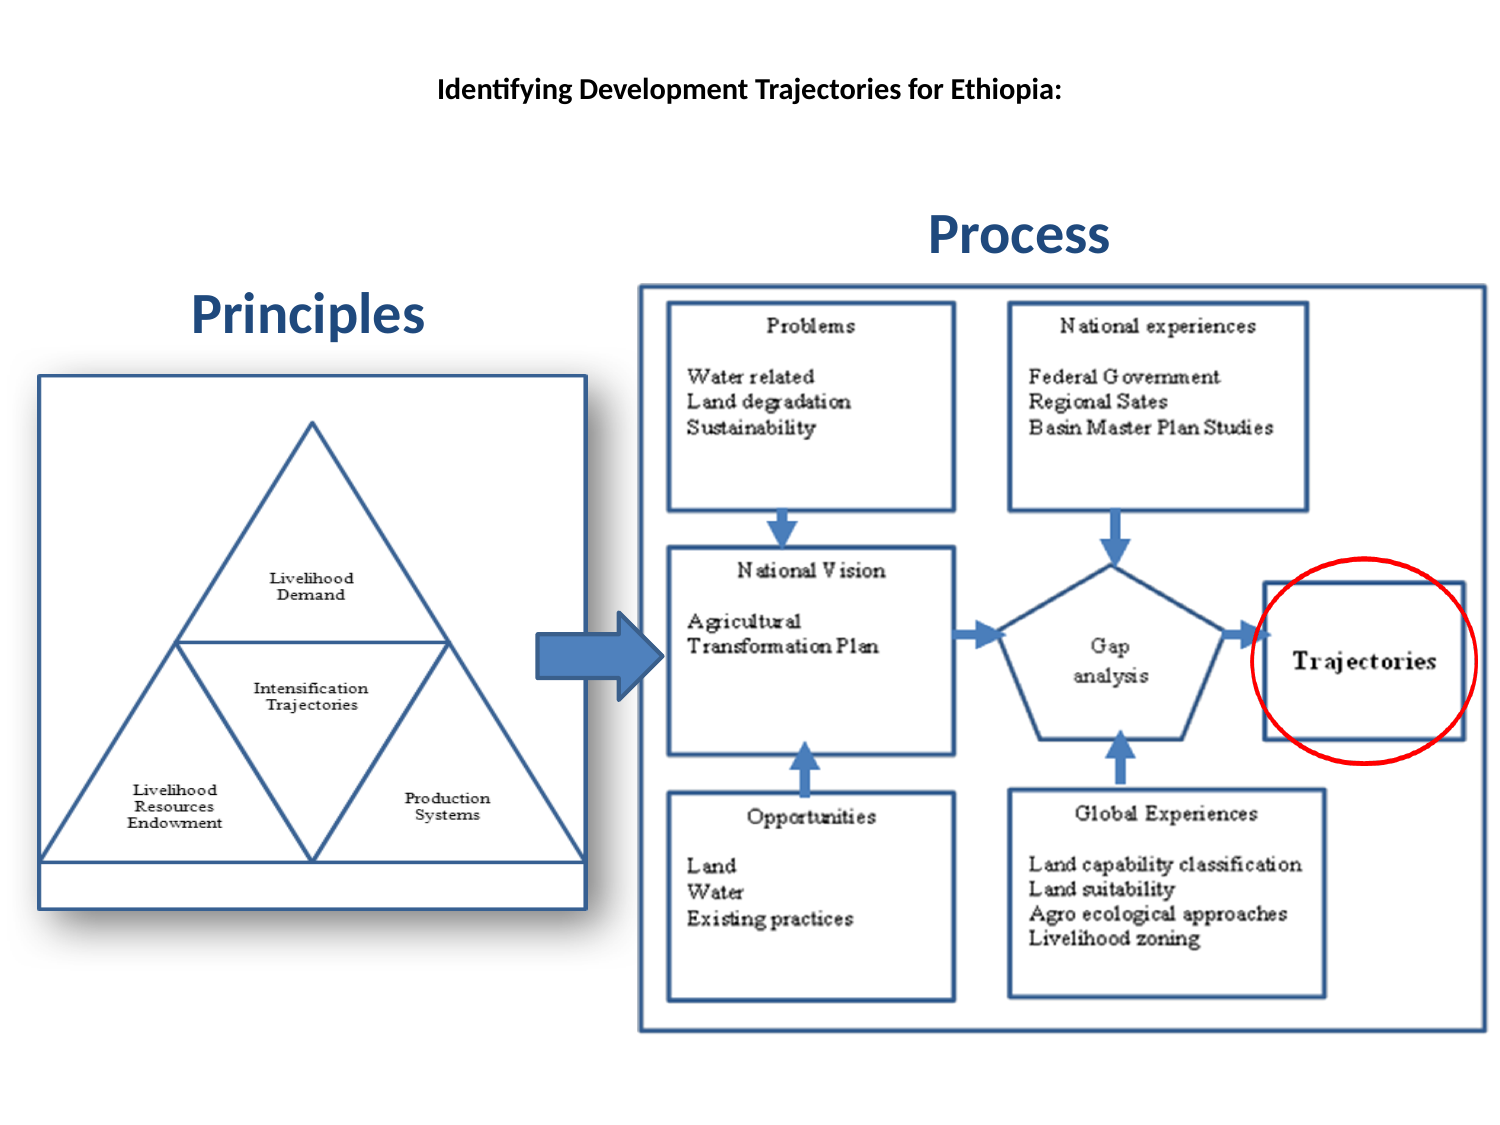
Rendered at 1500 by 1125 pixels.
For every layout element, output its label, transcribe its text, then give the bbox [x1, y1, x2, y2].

text_box Process [913, 187, 1126, 273]
text_box [591, 610, 632, 702]
text_box Principles [176, 268, 441, 353]
picture [637, 283, 1500, 1038]
title Identifying Development Trajectories for Ethiopia: [75, 24, 1425, 150]
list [37, 374, 588, 911]
